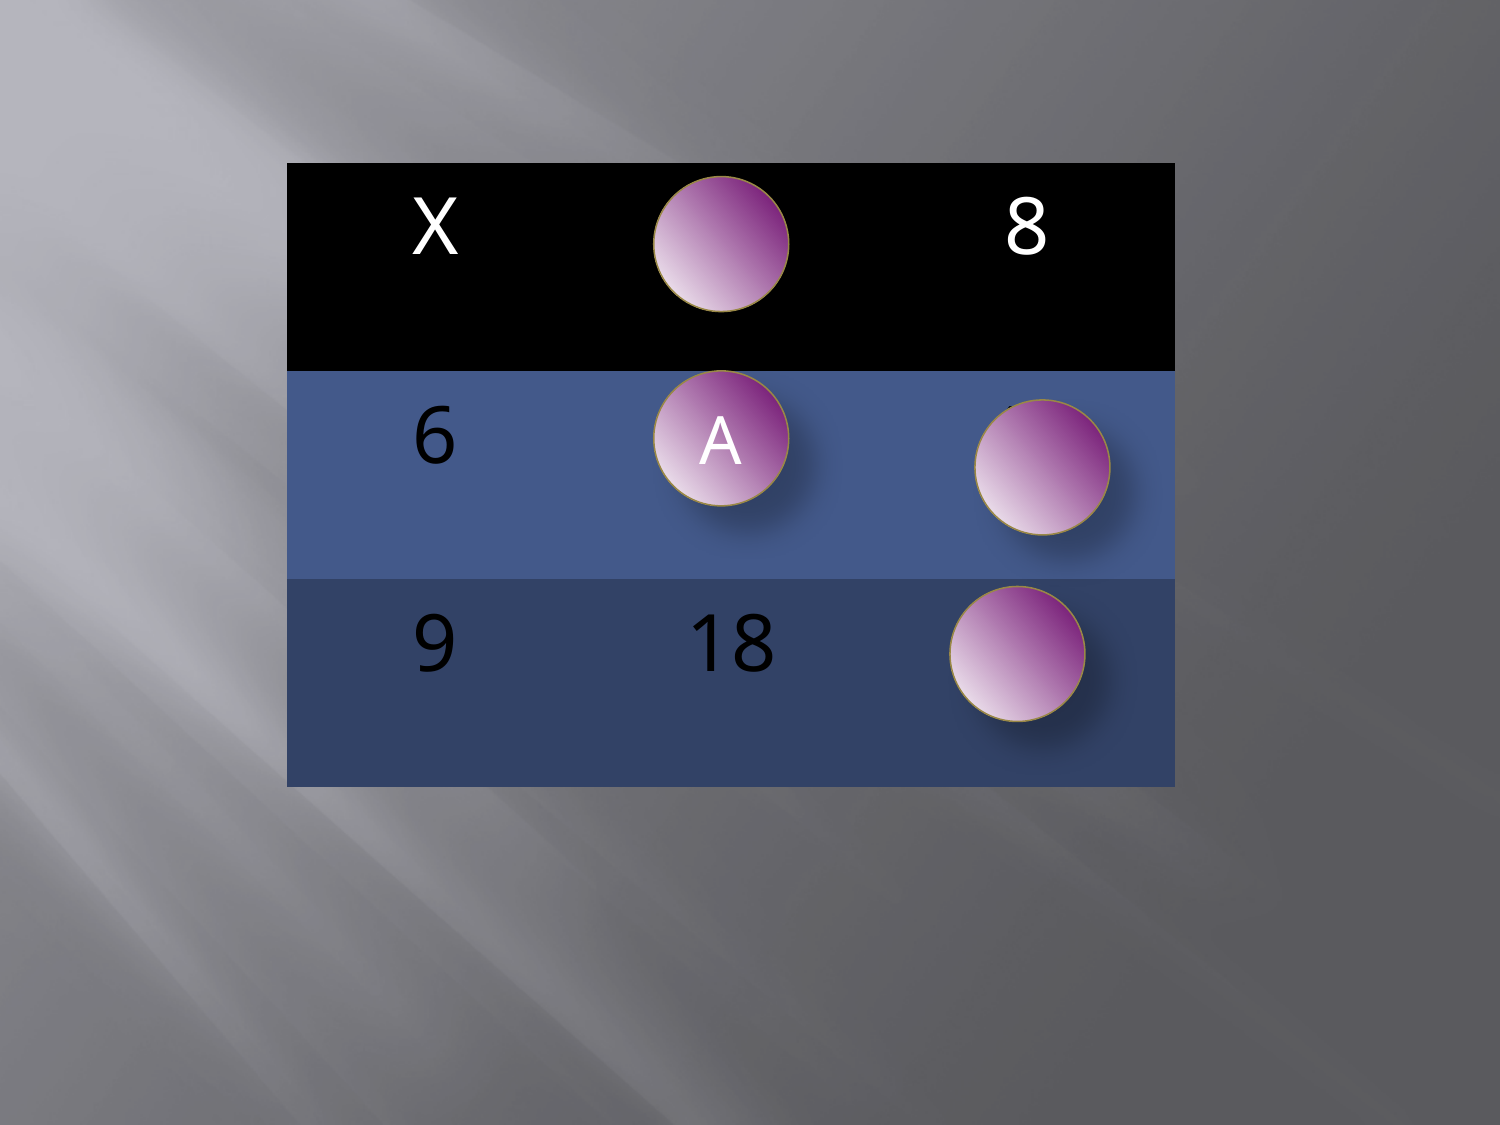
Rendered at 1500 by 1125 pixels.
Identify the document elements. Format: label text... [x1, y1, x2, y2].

text_box A [652, 370, 790, 507]
table_header 8 [879, 163, 1175, 371]
text_box [974, 399, 1111, 536]
table_cell 12 [583, 371, 879, 579]
table_cell 72 [879, 579, 1175, 787]
table_cell 9 [287, 579, 583, 787]
table_cell 48 [879, 371, 1175, 579]
table_cell 6 [287, 371, 583, 579]
text_box [652, 175, 790, 313]
text_box [949, 585, 1086, 723]
table_header X [287, 163, 583, 371]
table_header 2 [583, 163, 879, 371]
table_cell 18 [583, 579, 879, 787]
